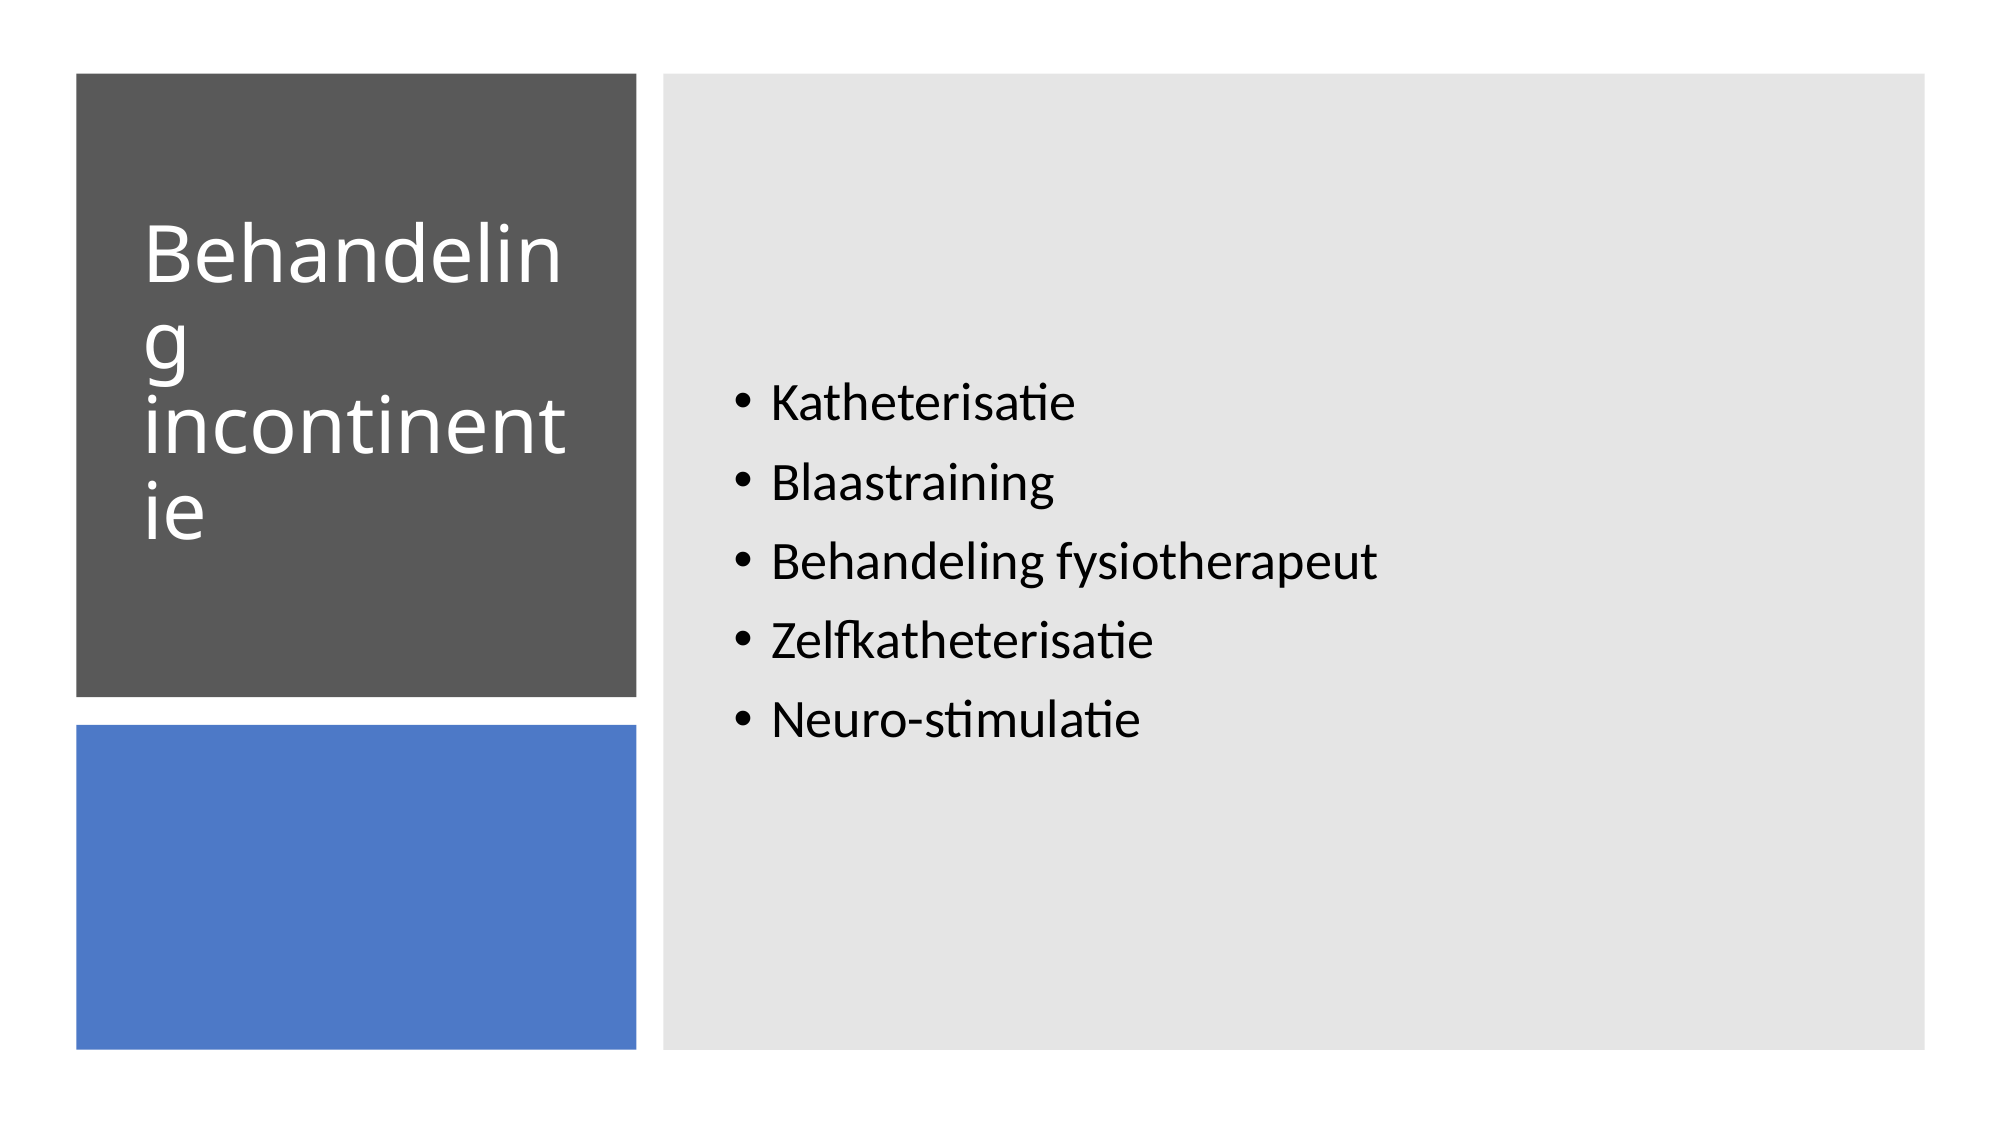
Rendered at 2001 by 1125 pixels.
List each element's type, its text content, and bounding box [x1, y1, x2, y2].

text_box [75, 724, 637, 1051]
title Behandeling incontinentie [127, 120, 595, 652]
text_box [662, 72, 1926, 1051]
list Katheterisatie Blaastraining Behandeling fysiotherapeut Zelfkatheterisatie Neuro-stimulatie [718, 112, 1873, 1011]
text_box [75, 72, 637, 698]
